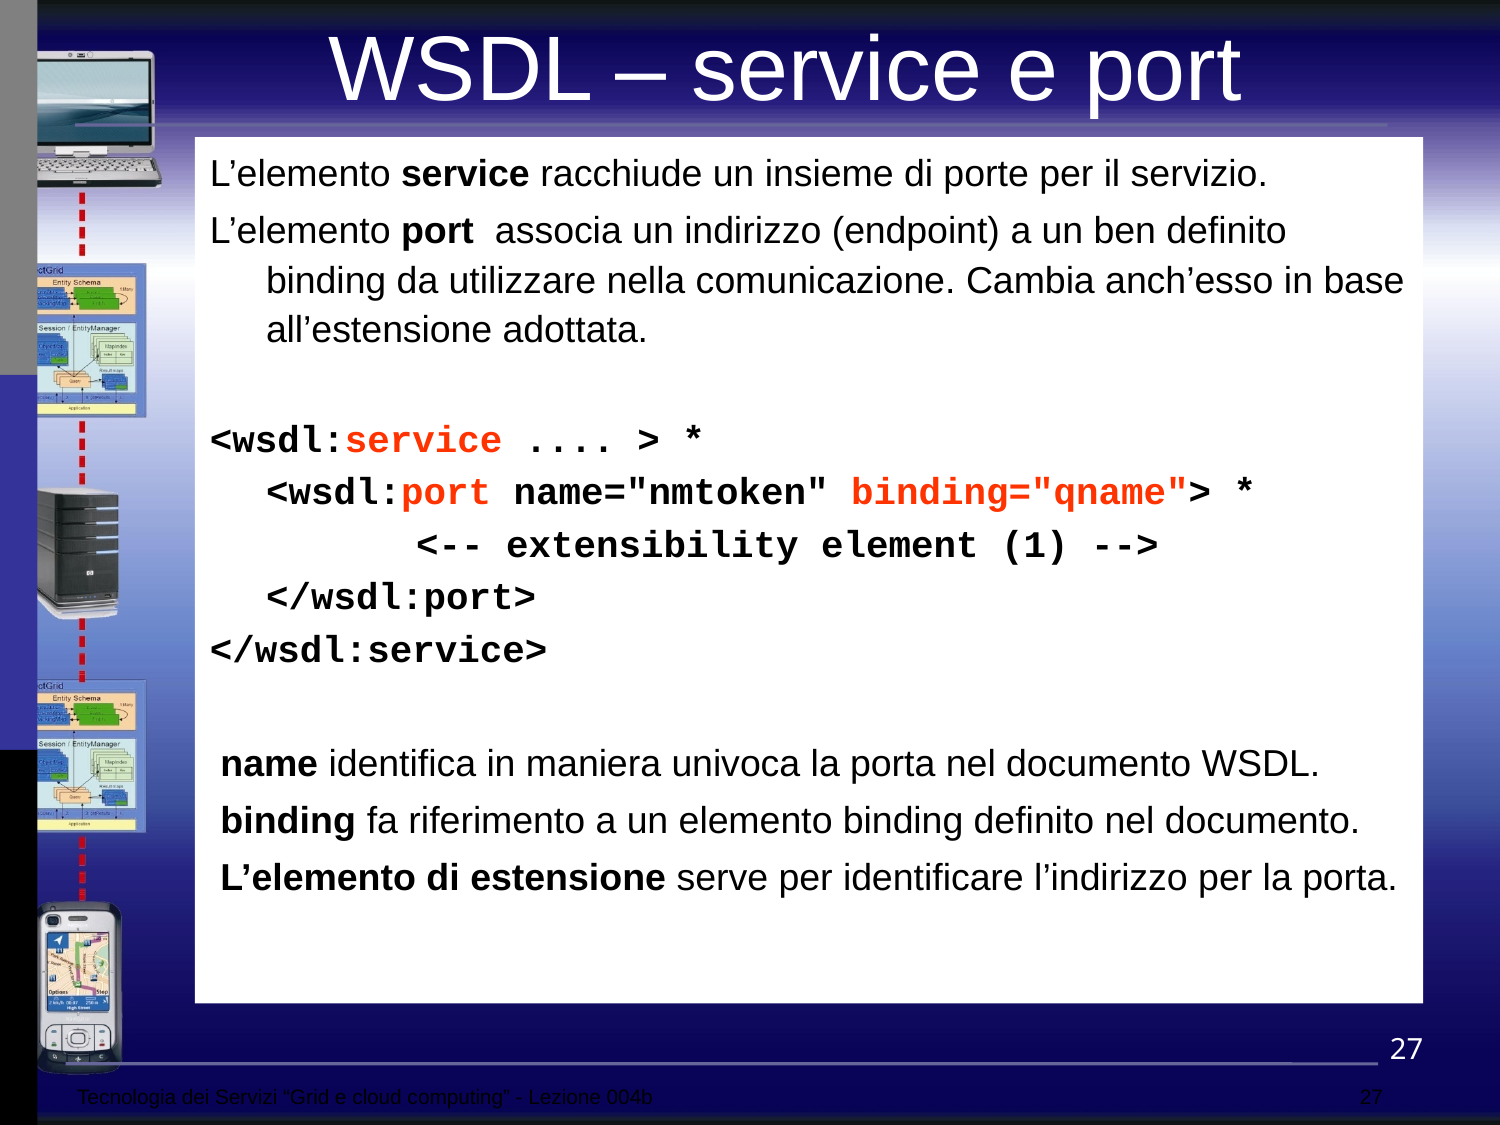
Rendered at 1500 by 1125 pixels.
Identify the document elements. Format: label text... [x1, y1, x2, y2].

title WSDL – service e port [148, 23, 1424, 105]
picture [38, 0, 1500, 1125]
list L’elemento service racchiude un insieme di porte per il servizio. L’elemento port associa un indirizzo (endpoint) a un ben definito binding da utilizzare nella comunicazione. Cambia anch’esso in base all’estensione adottata. <wsdl:service .... > * <wsdl:port name="nmtoken" binding="qname"> * <-- extensibility element (1) --> </wsdl:port> </wsdl:service> name identifica in maniera univoca la porta nel documento WSDL. binding fa riferimento a un elemento binding definito nel documento. L’elemento di estensione serve per identificare l’indirizzo per la porta. [194, 136, 1424, 1004]
